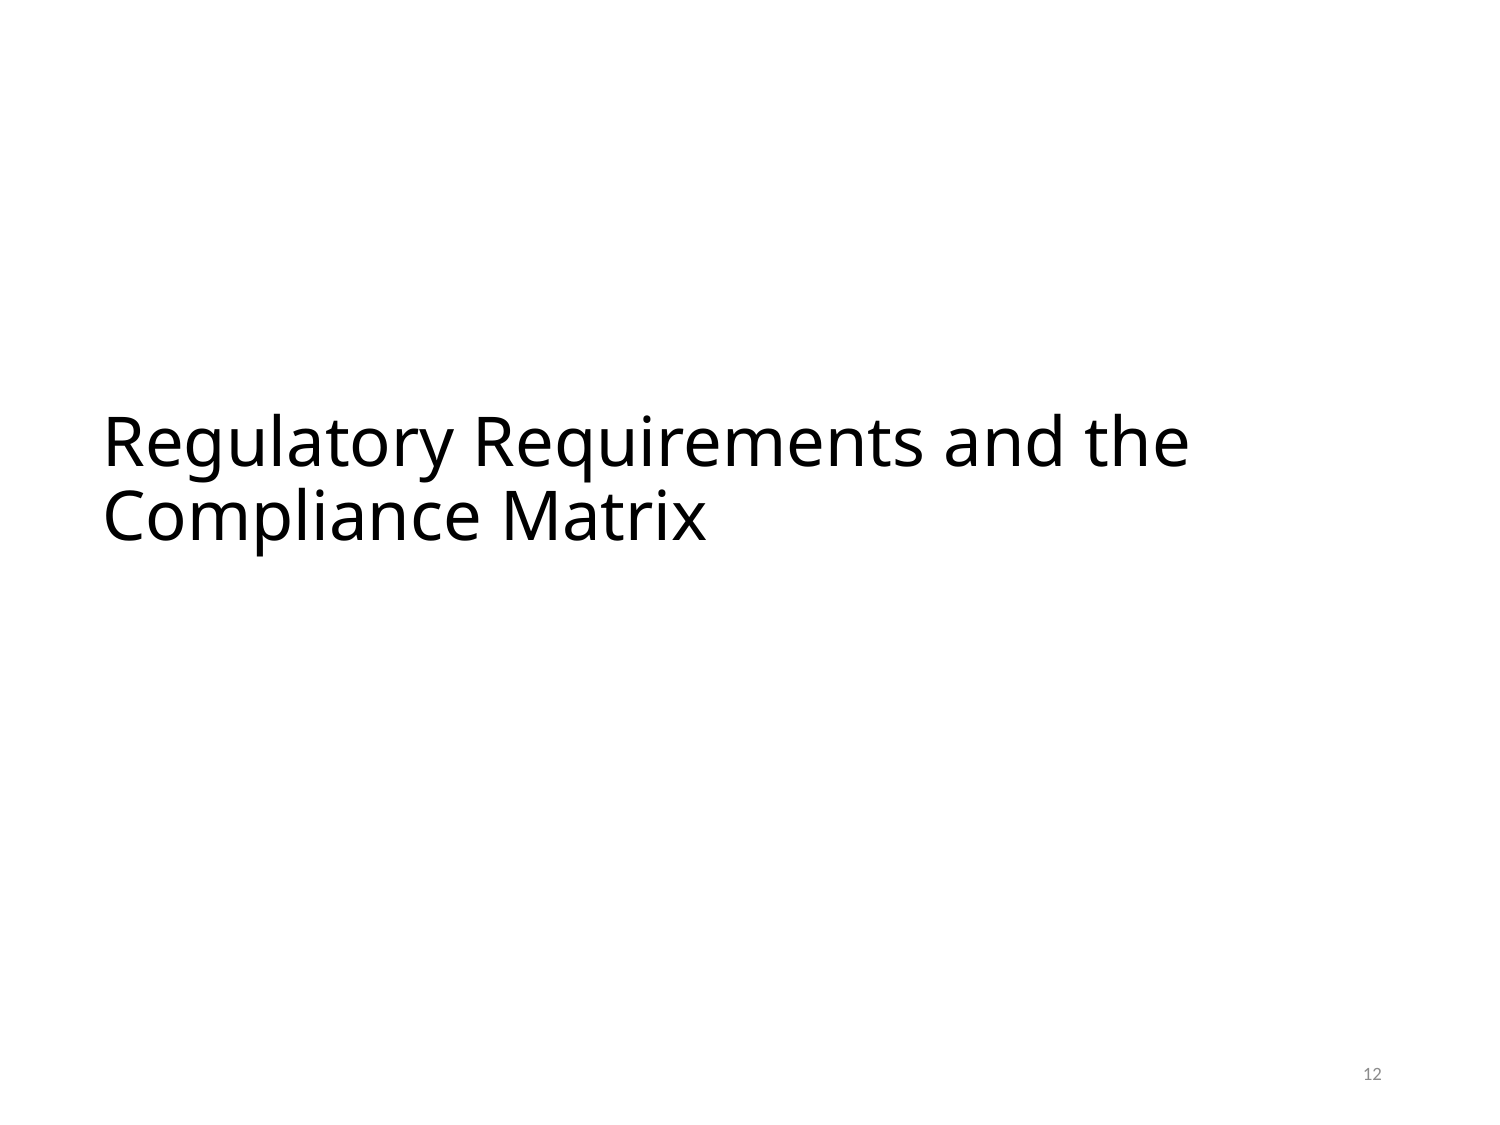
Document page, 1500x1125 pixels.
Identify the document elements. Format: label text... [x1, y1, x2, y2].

title Regulatory Requirements and the Compliance Matrix [87, 387, 1438, 575]
slide_number 12 [1059, 1042, 1397, 1103]
